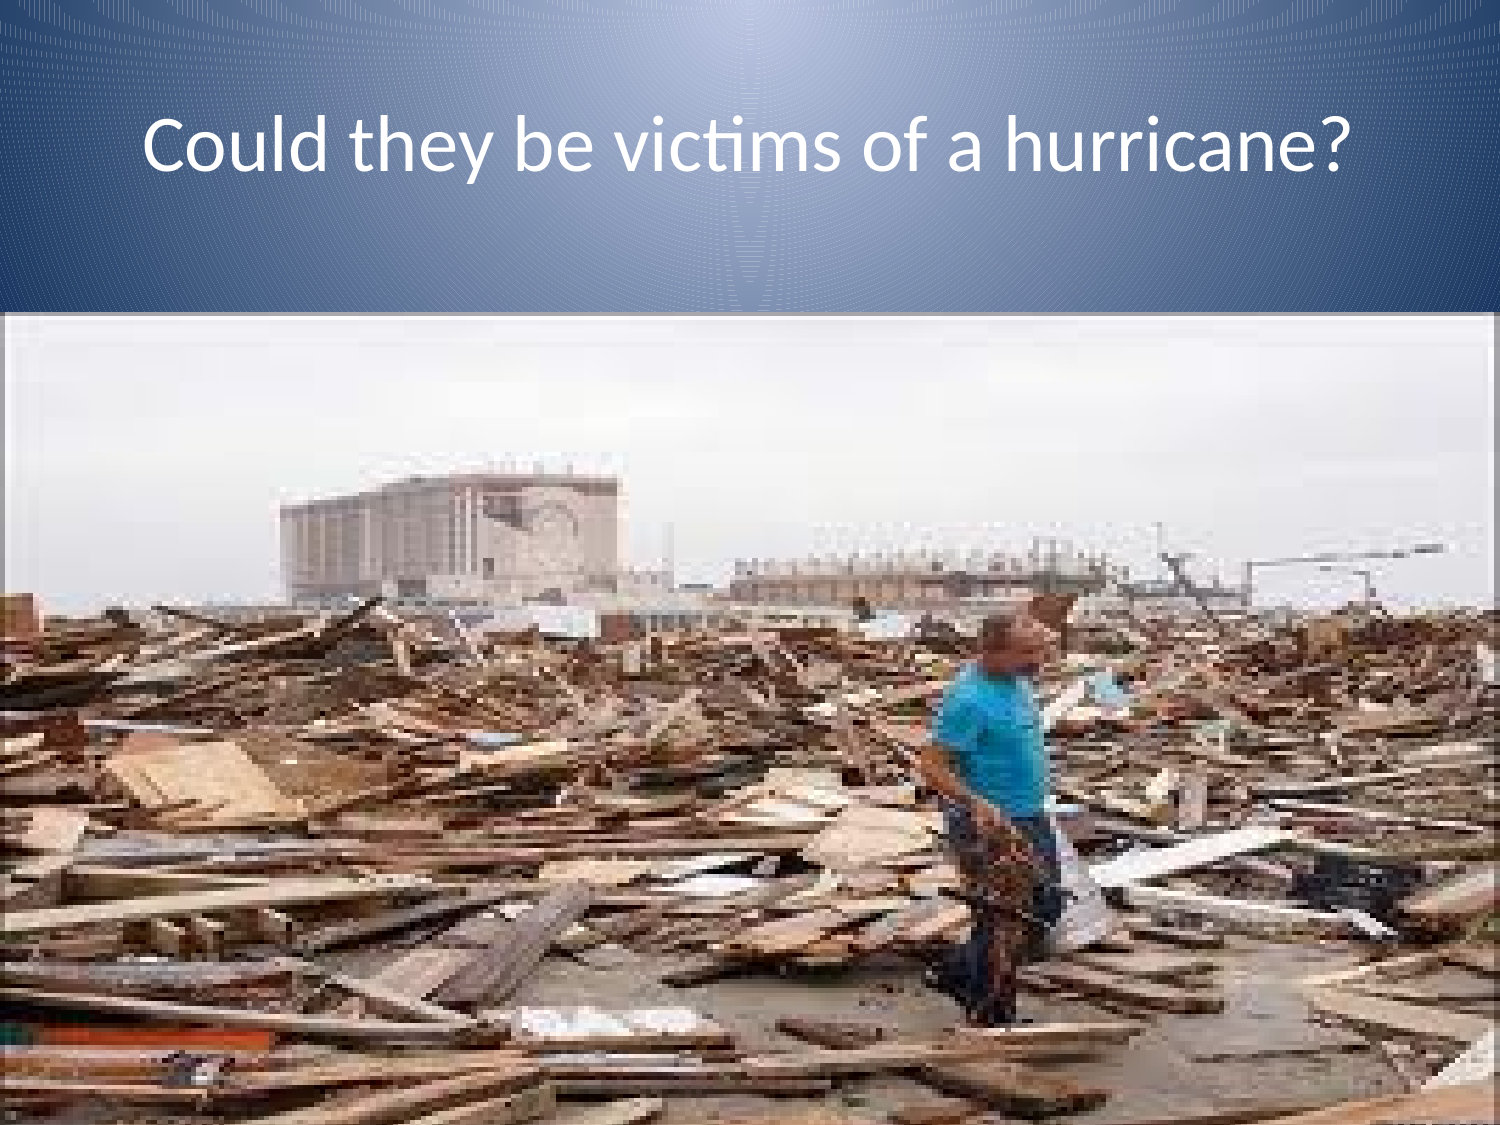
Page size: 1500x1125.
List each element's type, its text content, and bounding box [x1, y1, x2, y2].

title Could they be victims of a hurricane? [75, 45, 1425, 233]
picture [0, 312, 1500, 1125]
